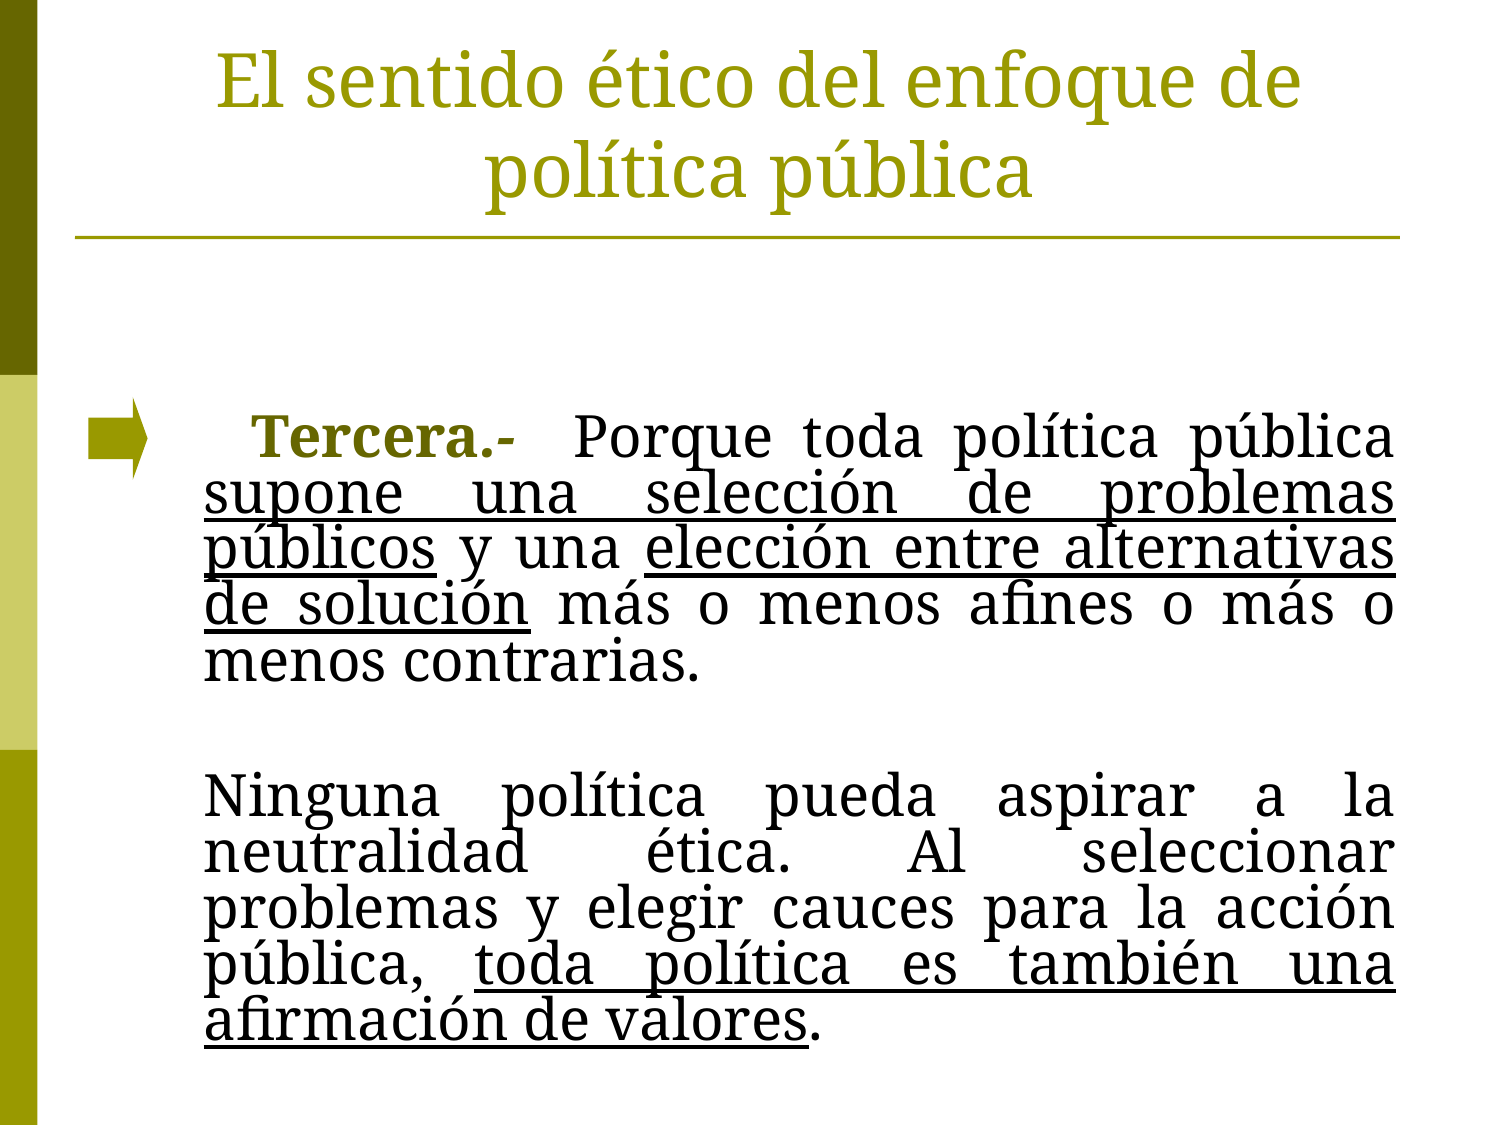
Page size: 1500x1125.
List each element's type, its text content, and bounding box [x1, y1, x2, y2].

list Tercera.- Porque toda política pública supone una selección de problemas públicos y una elección entre alternativas de solución más o menos afines o más o menos contrarias. Ninguna política pueda aspirar a la neutralidad ética. Al seleccionar problemas y elegir cauces para la acción pública, toda política es también una afirmación de valores. [132, 291, 1412, 1036]
title El sentido ético del enfoque de política pública [84, 32, 1436, 221]
text_box [88, 396, 148, 480]
